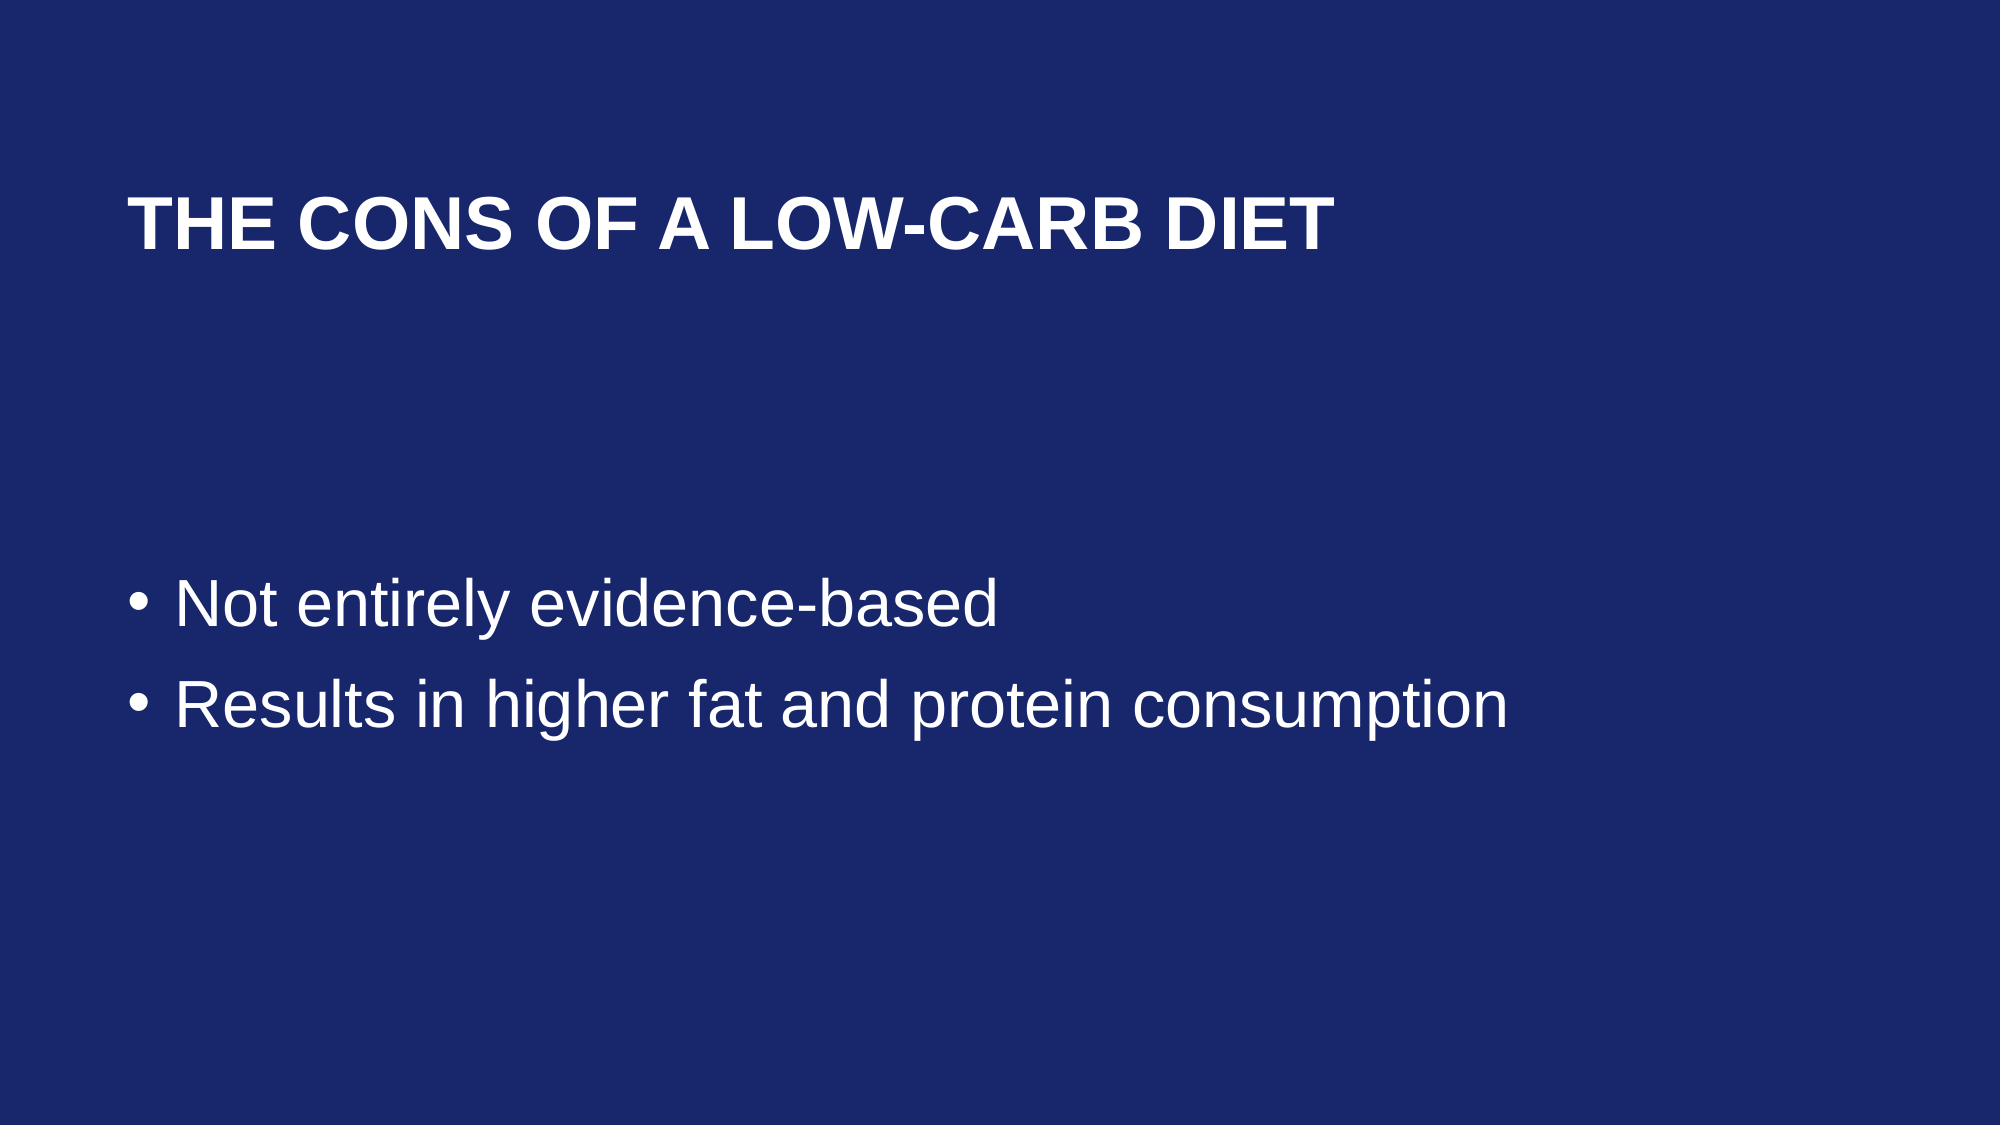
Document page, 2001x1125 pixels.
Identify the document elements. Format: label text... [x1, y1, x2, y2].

title The Cons of a Low-Carb Diet [112, 99, 1775, 339]
list Not entirely evidence-based Results in higher fat and protein consumption [112, 351, 1775, 950]
